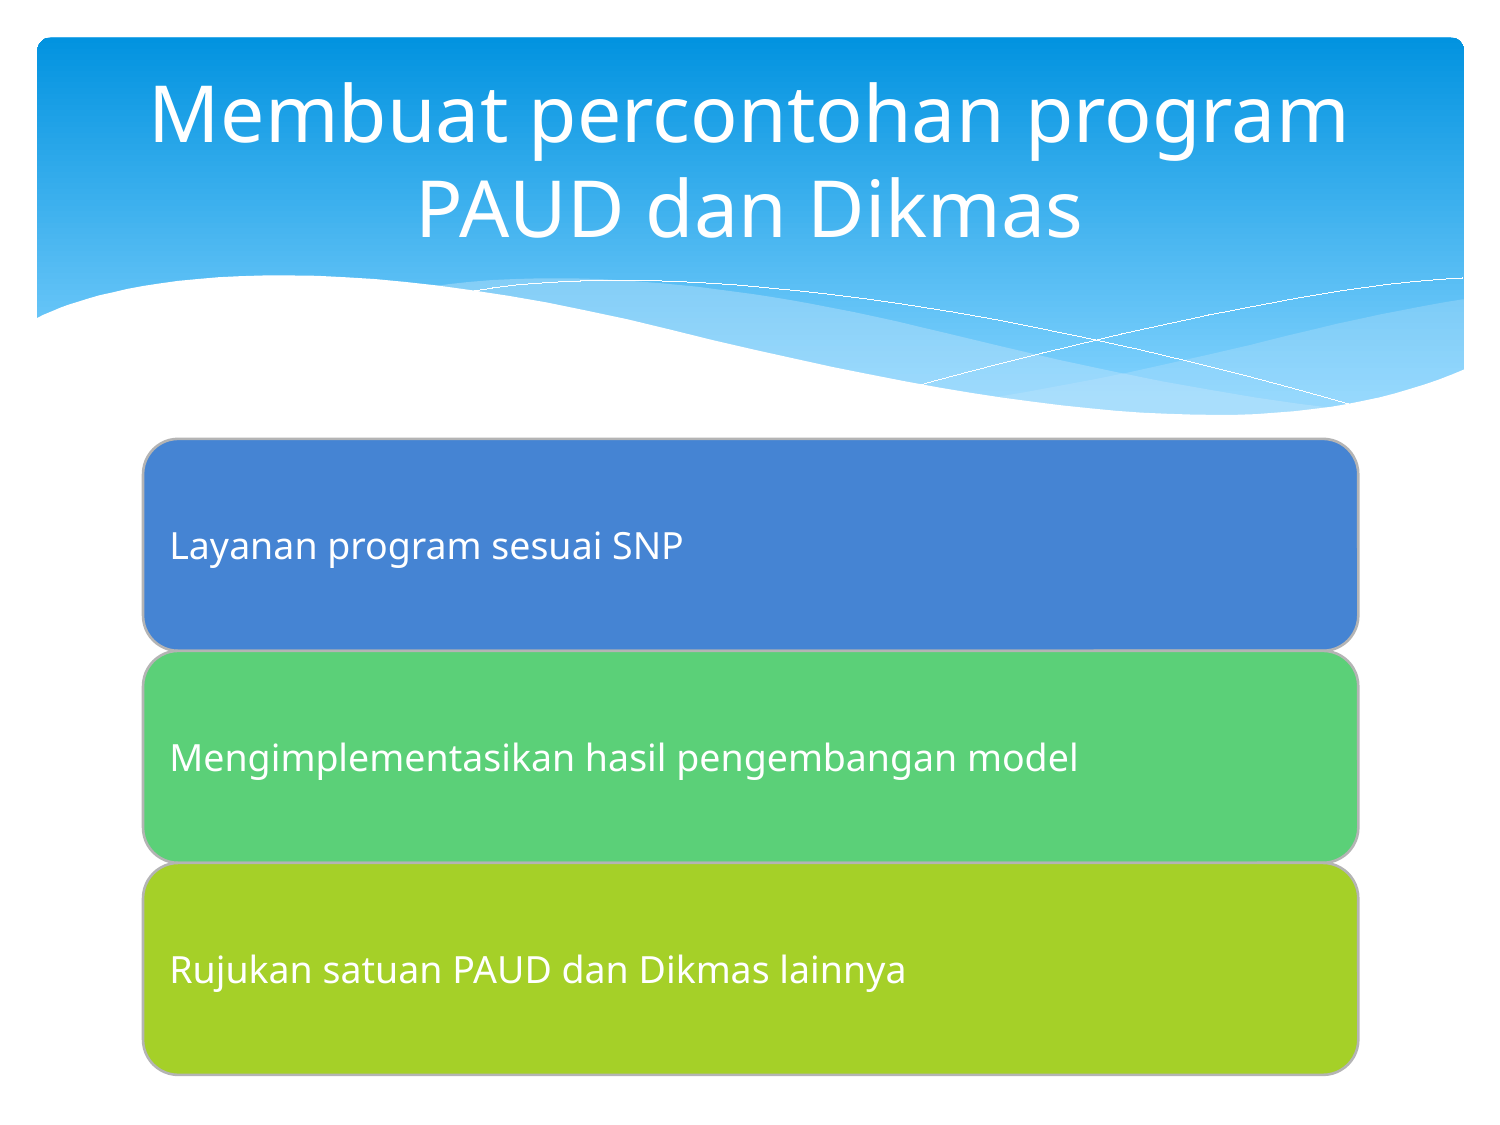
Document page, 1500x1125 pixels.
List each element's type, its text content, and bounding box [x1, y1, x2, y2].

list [142, 438, 1359, 1076]
title Membuat percontohan program PAUD dan Dikmas [75, 55, 1425, 261]
